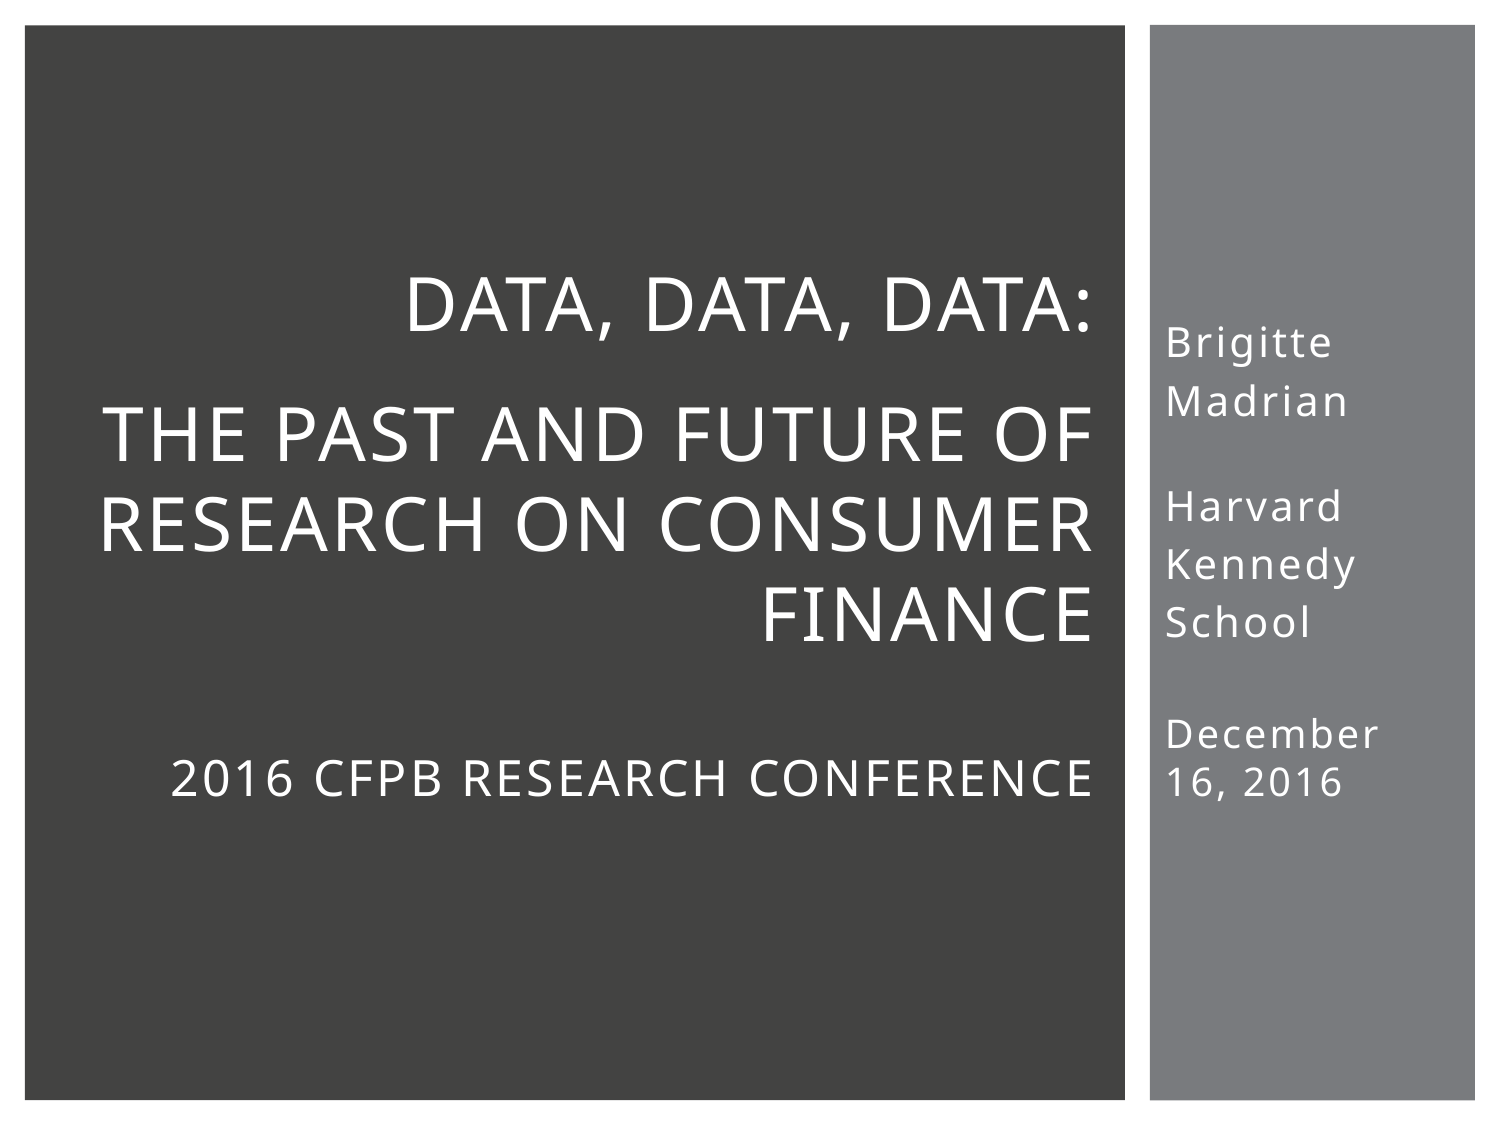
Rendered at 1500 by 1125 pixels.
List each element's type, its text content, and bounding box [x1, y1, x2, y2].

subtitle Brigitte Madrian Harvard Kennedy School December 16, 2016 [1149, 249, 1475, 856]
title Data, Data, Data: The Past and Future of Research on Consumer Finance 2016 CFPB Research Conference [75, 336, 1113, 637]
